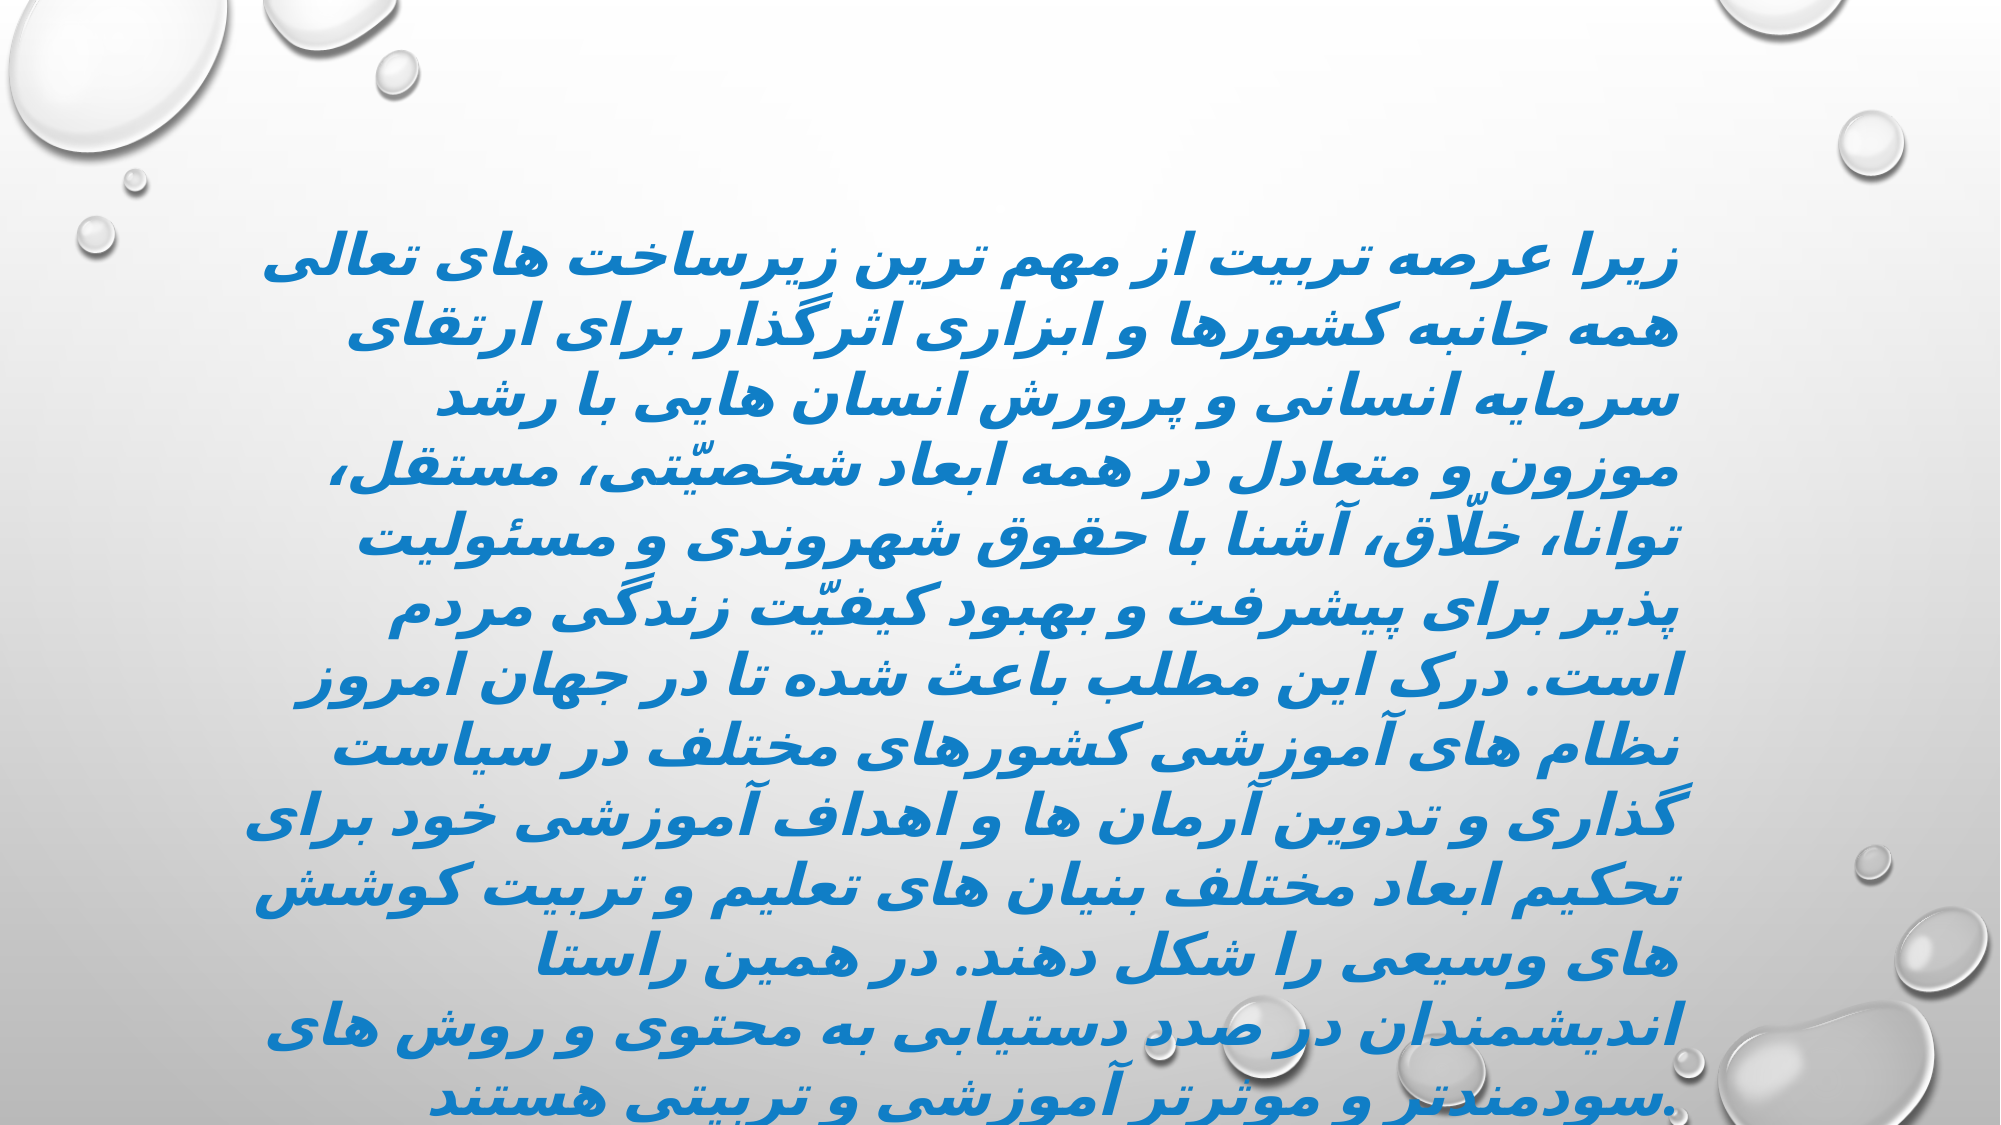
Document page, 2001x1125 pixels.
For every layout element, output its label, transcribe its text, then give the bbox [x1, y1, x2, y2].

text_box زیرا عرصه تربیت از مهم ترین زیرساخت های تعالی همه جانبه کشورها و ابزاری اثرگذار برای ارتقای سرمایه انسانی و پرورش انسان هایی با رشد موزون و متعادل در همه ابعاد شخصیّتی، مستقل، توانا، خلّاق، آشنا با حقوق شهروندی و مسئولیت پذیر برای پیشرفت و بهبود کیفیّت زندگی مردم است. درک این مطلب باعث شده تا در جهان امروز نظام های آموزشی کشورهای مختلف در سیاست گذاری و تدوین آرمان ها و اهداف آموزشی خود برای تحکیم ابعاد مختلف بنیان های تعلیم و تربیت کوشش های وسیعی را شکل دهند. در همین راستا اندیشمندان در صدد دستیابی به محتوی و روش های سودمندتر و موثرتر آموزشی و تربیتی هستند. [211, 209, 1695, 1125]
picture [0, 0, 2000, 1125]
